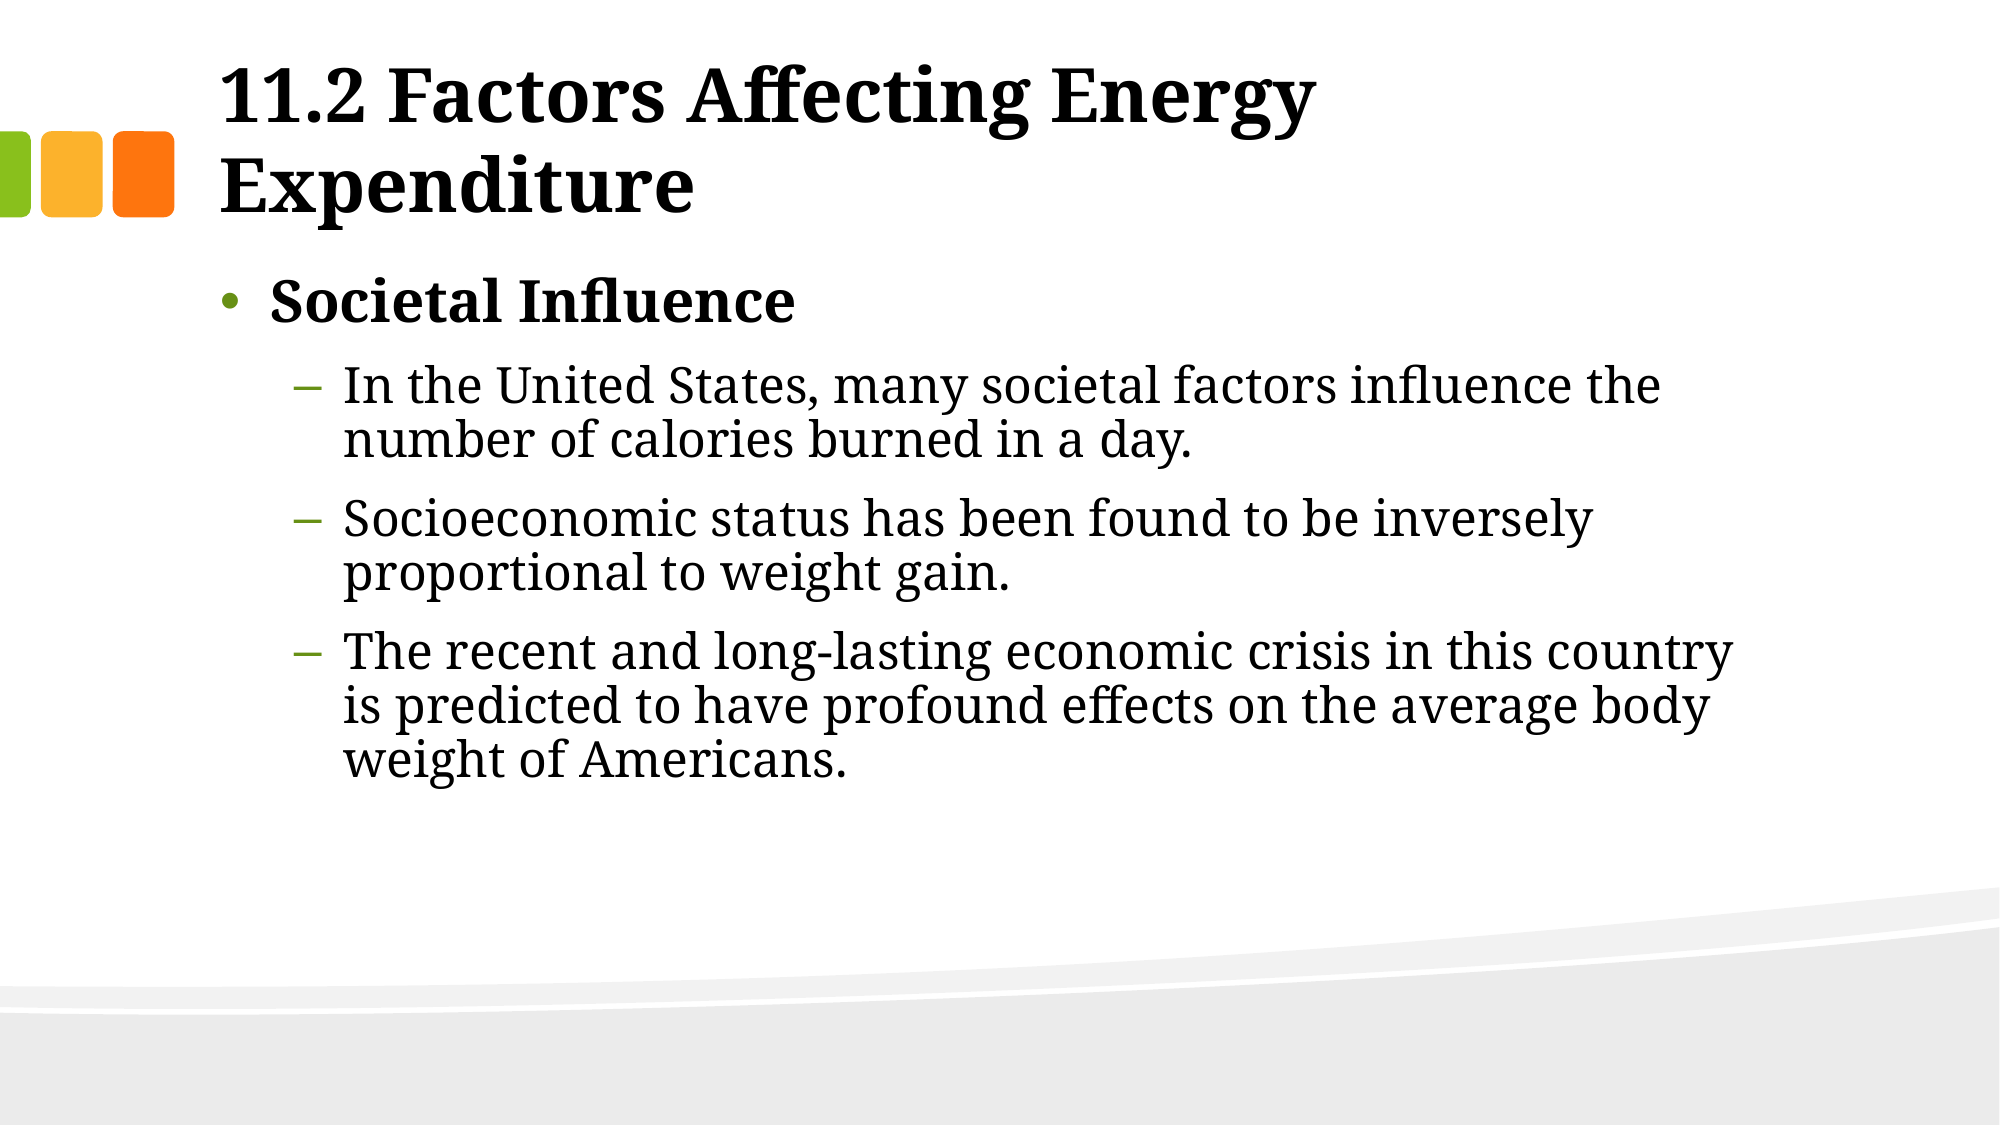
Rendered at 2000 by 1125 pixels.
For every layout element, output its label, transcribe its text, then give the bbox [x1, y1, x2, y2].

list Societal Influence In the United States, many societal factors influence the number of calories burned in a day. Socioeconomic status has been found to be inversely proportional to weight gain. The recent and long-lasting economic crisis in this country is predicted to have profound effects on the average body weight of Americans. [199, 262, 1800, 1013]
title 11.2 Factors Affecting Energy Expenditure [199, 24, 1800, 238]
